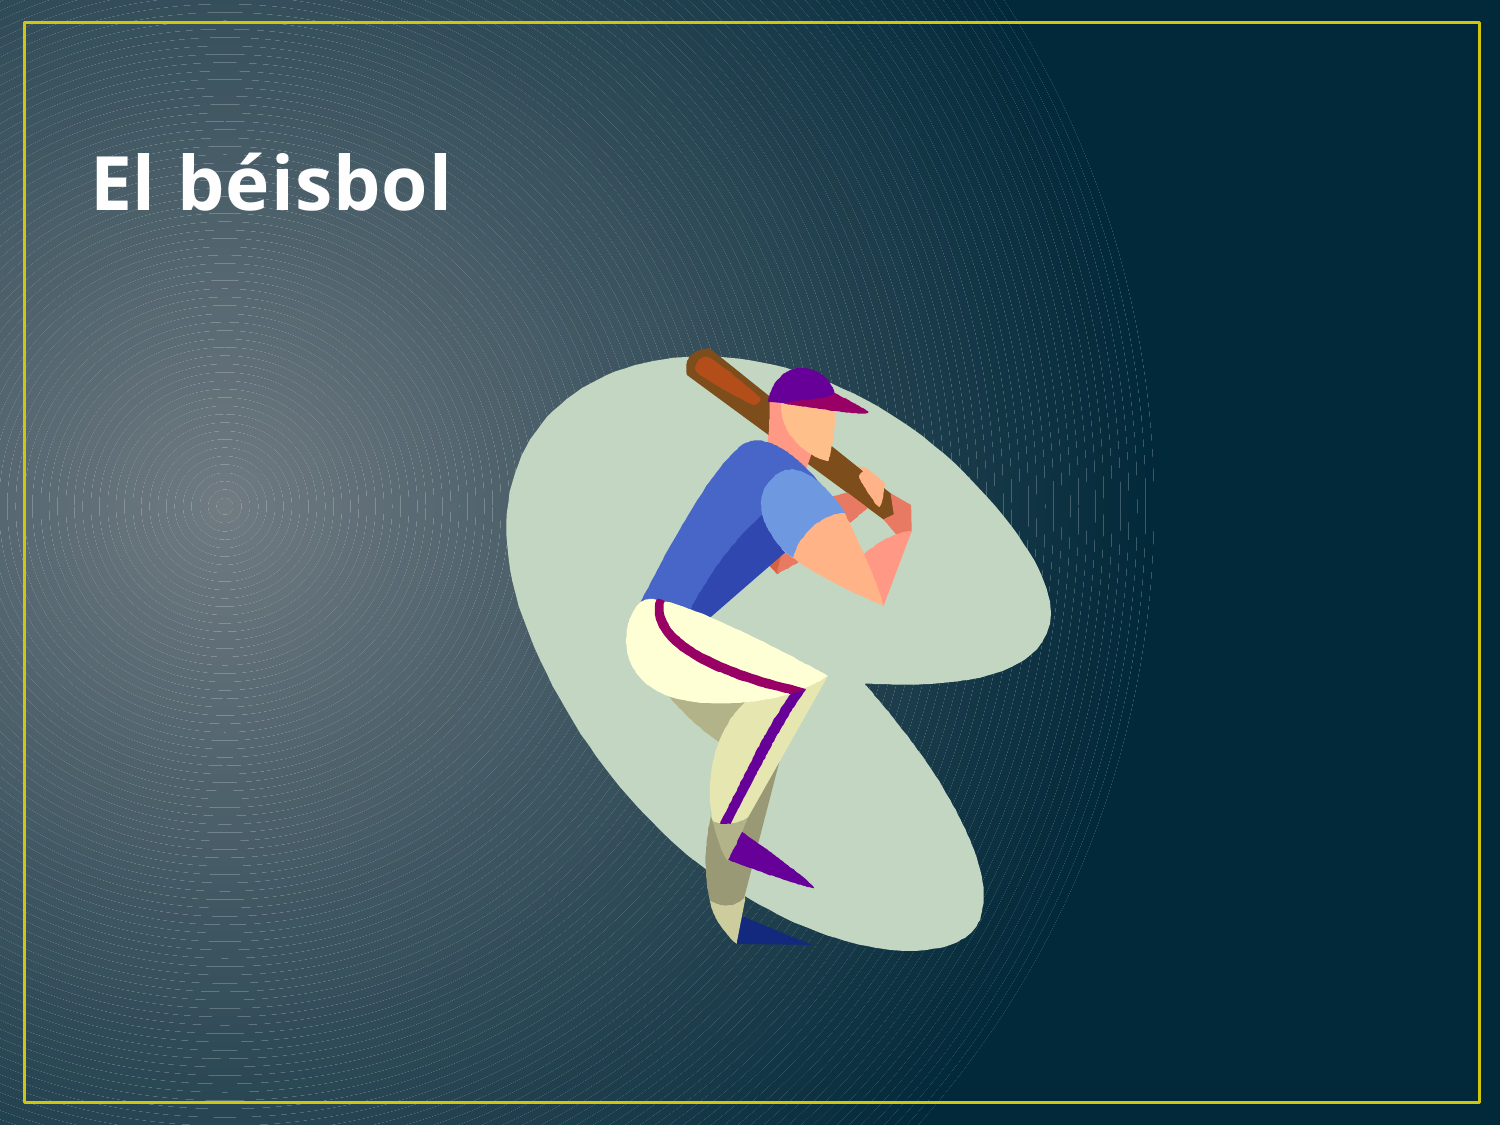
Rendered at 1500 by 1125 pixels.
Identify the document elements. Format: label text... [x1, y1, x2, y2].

title El béisbol [75, 45, 1425, 233]
picture [495, 337, 1072, 962]
picture [988, 968, 1001, 977]
